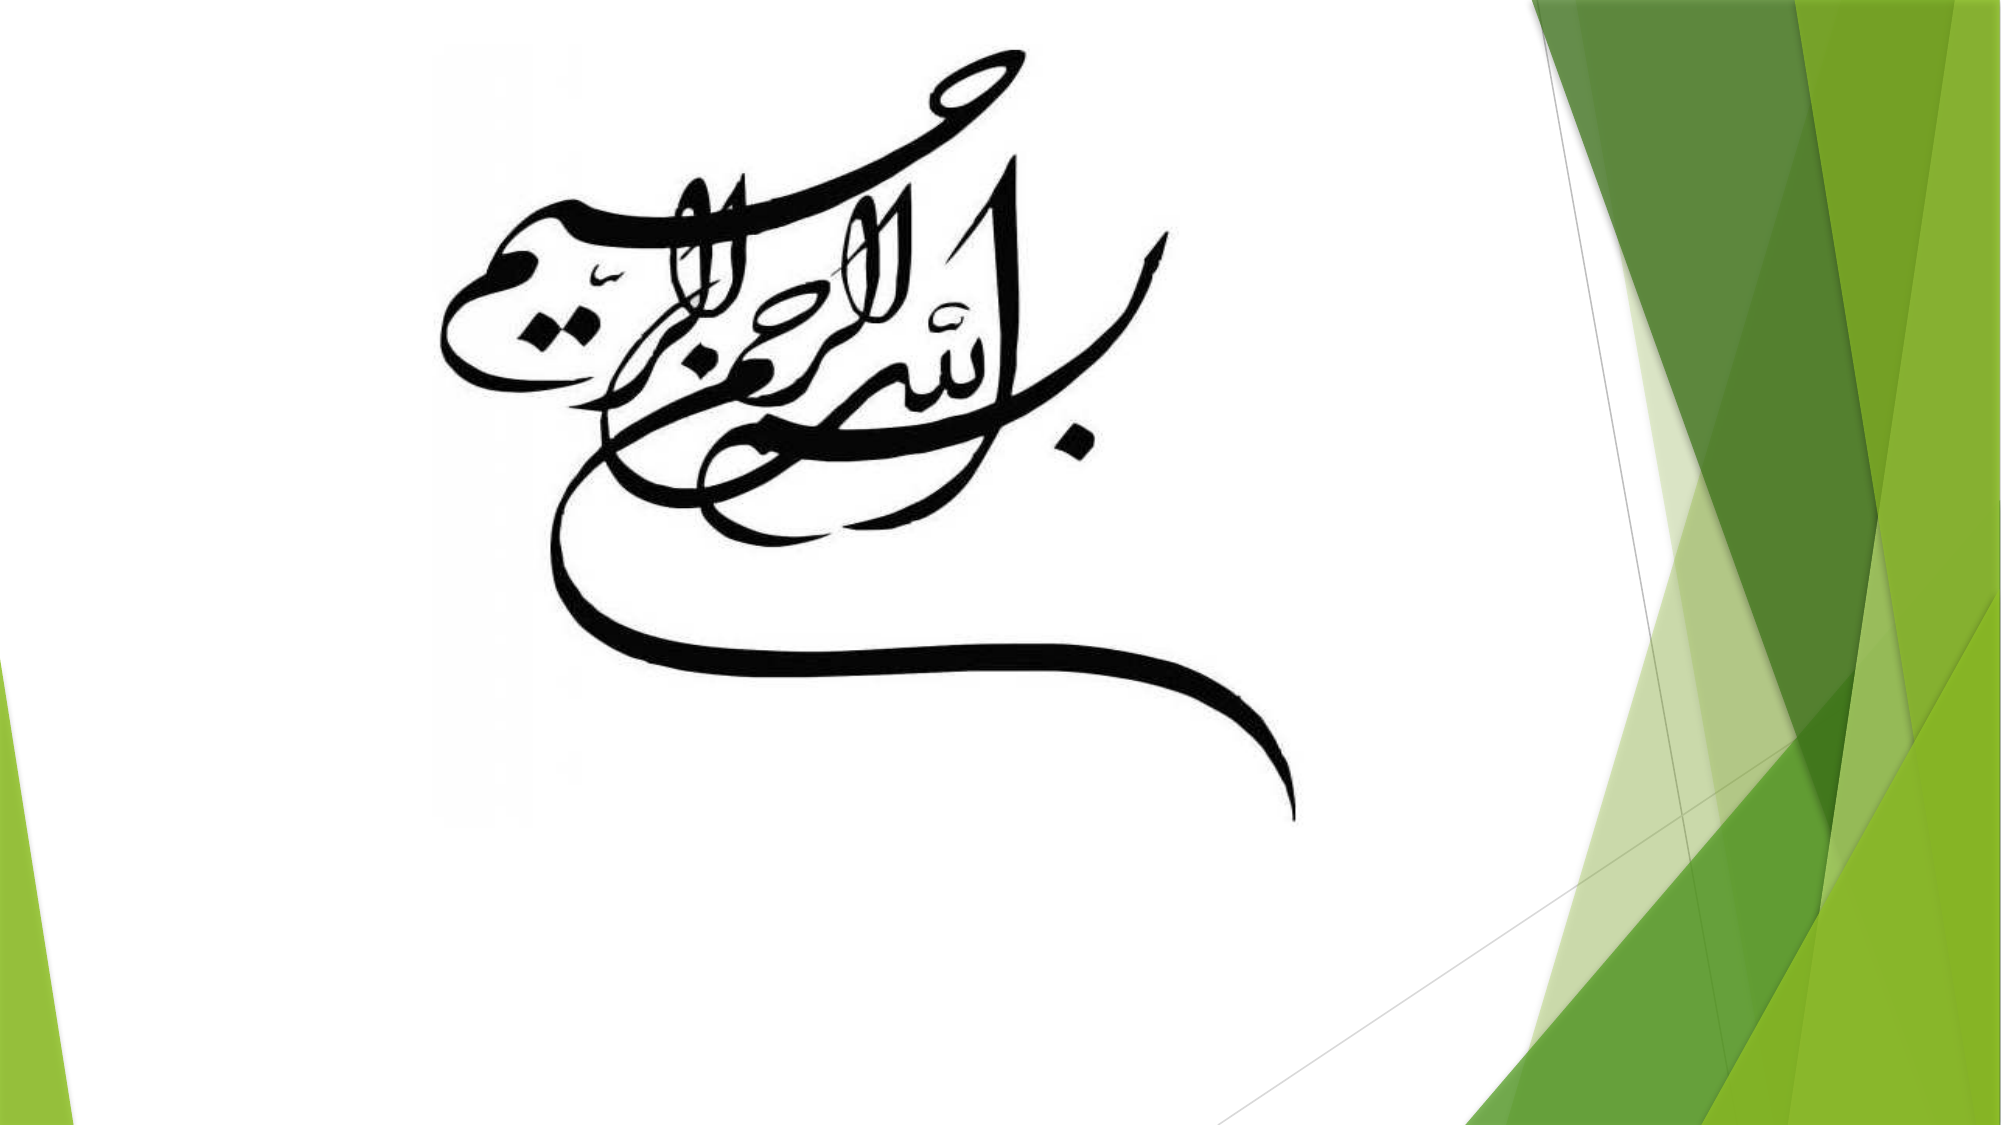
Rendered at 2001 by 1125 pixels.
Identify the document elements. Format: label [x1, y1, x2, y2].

list [245, 33, 1490, 839]
